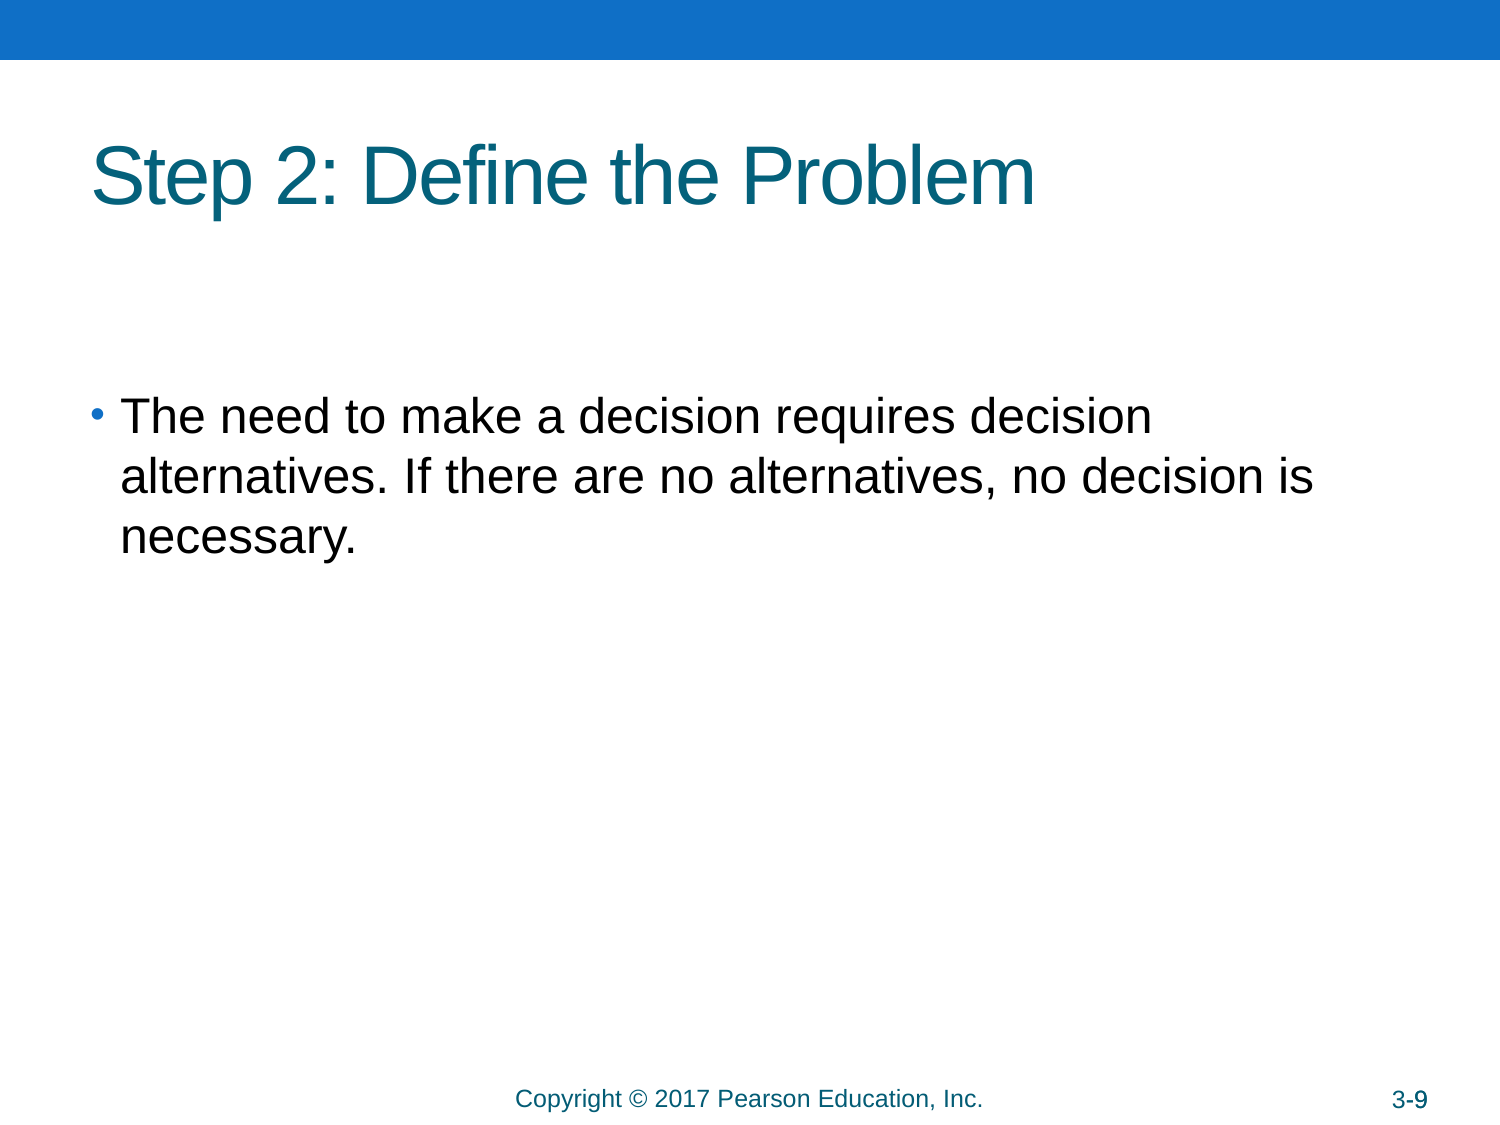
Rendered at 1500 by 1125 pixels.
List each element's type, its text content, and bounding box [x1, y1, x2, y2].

title Step 2: Define the Problem [75, 90, 1425, 253]
list The need to make a decision requires decision alternatives. If there are no alternatives, no decision is necessary. [75, 376, 1425, 1125]
